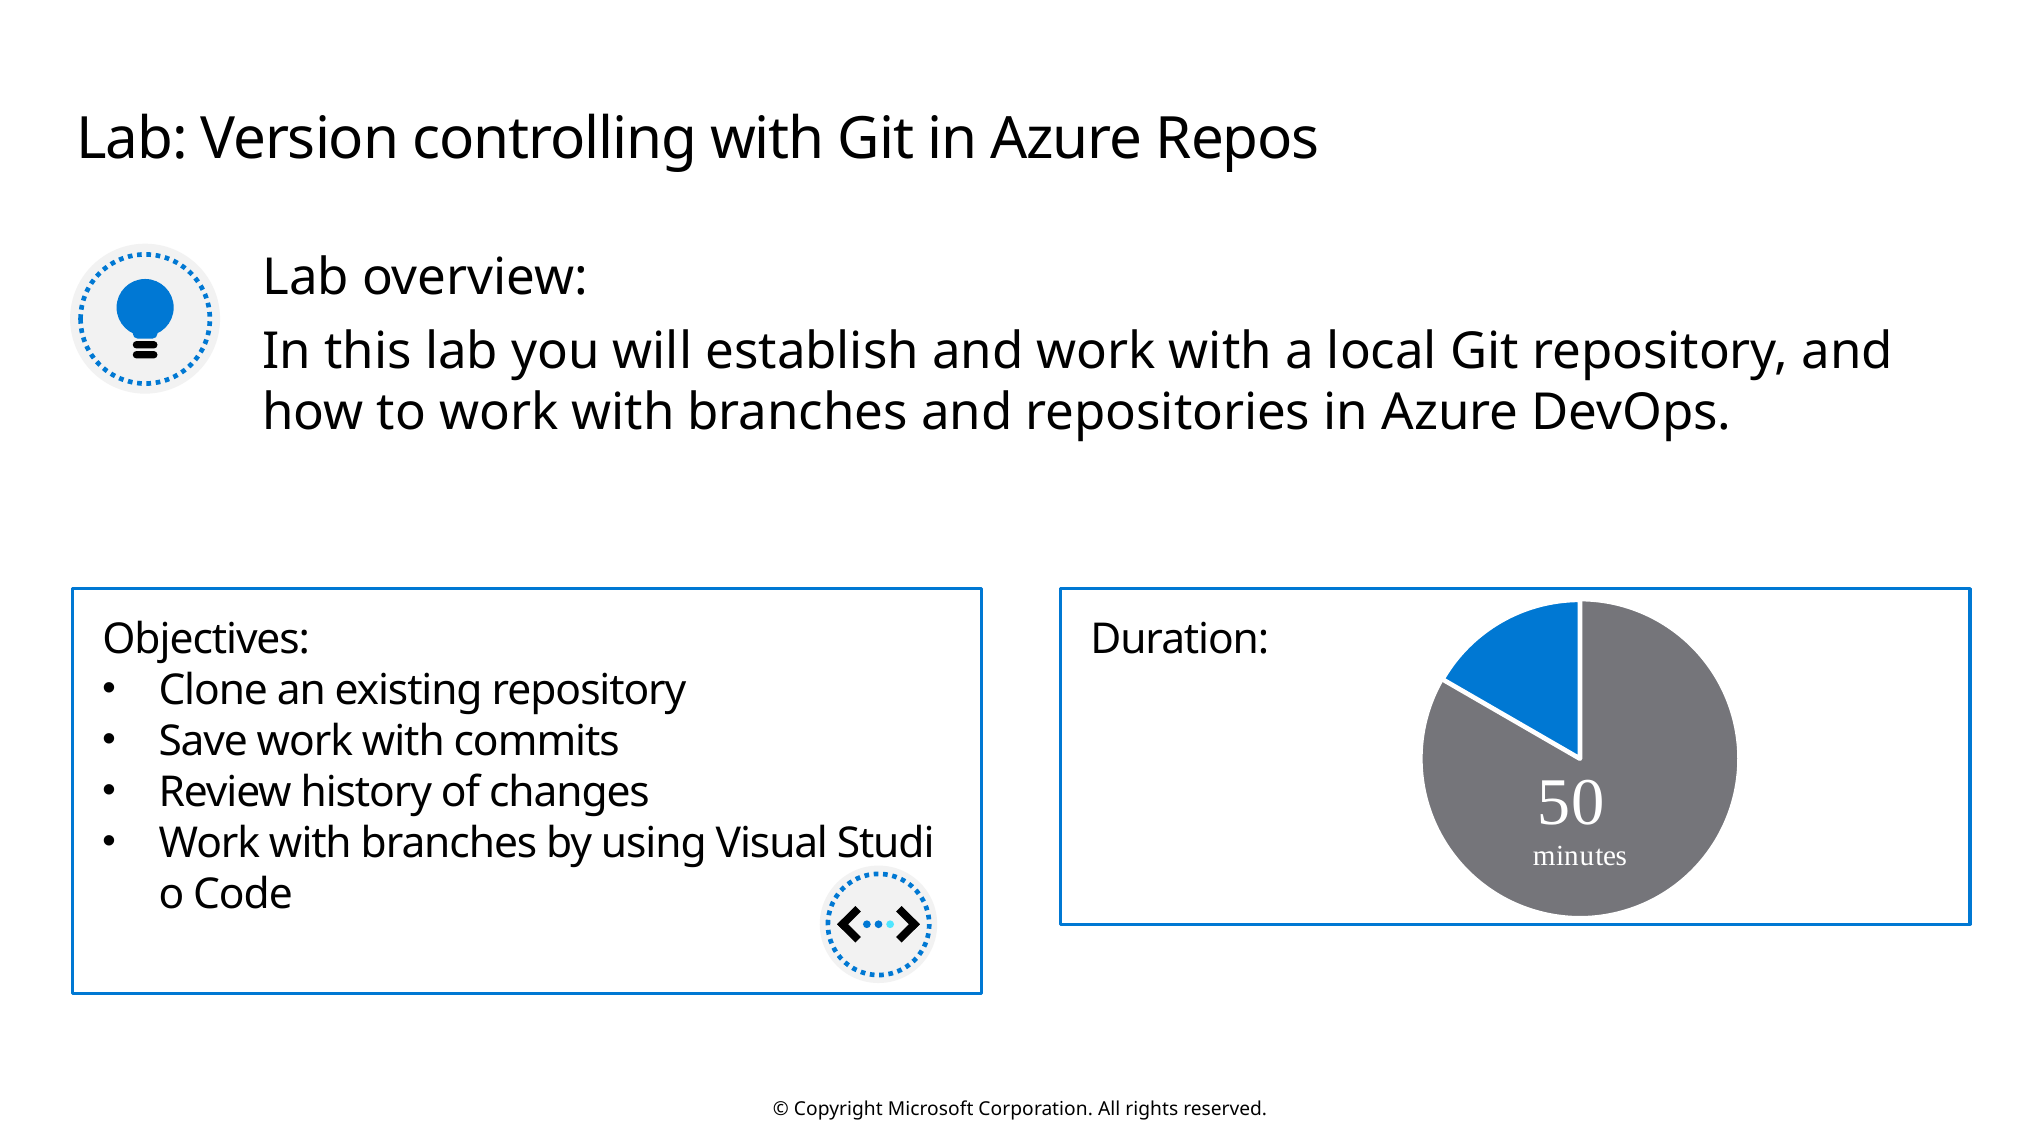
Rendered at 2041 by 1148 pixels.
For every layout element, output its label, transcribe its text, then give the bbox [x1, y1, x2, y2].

list Objectives: Clone an existing repository Save work with commits Review history of changes Work with branches by using Visual Studio Code [71, 587, 983, 995]
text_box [69, 243, 221, 394]
list Duration: [1059, 587, 1972, 926]
chart [1331, 592, 1829, 925]
title Lab: Version controlling with Git in Azure Repos [76, 93, 1968, 230]
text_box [819, 865, 938, 984]
list Lab overview: In this lab you will establish and work with a local Git repository, and how to work with branches and repositories in Azure DevOps. [262, 243, 1971, 497]
